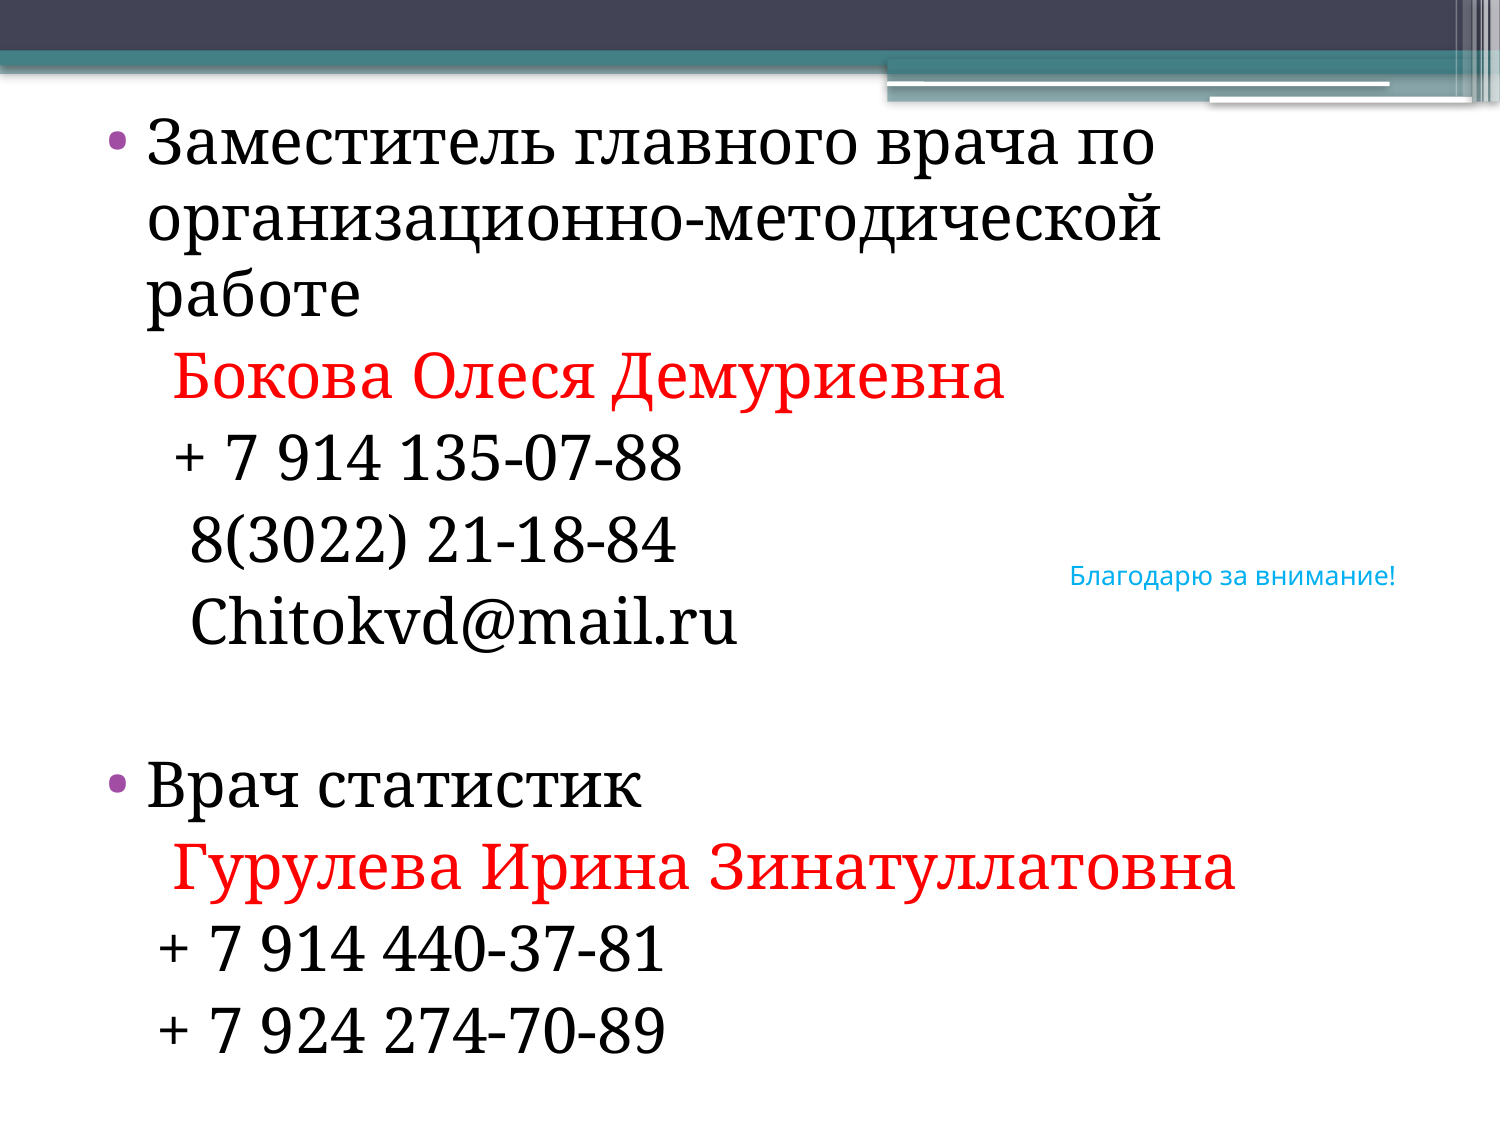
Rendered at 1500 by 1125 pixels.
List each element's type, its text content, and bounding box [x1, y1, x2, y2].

title Благодарю за внимание! [1300, 550, 1500, 600]
list Заместитель главного врача по организационно-методической работе Бокова Олеся Демуриевна + 7 914 135-07-88 8(3022) 21-18-84 Chitokvd@mail.ru Врач статистик Гурулева Ирина Зинатуллатовна + 7 914 440-37-81 + 7 924 274-70-89 [75, 93, 1300, 1090]
